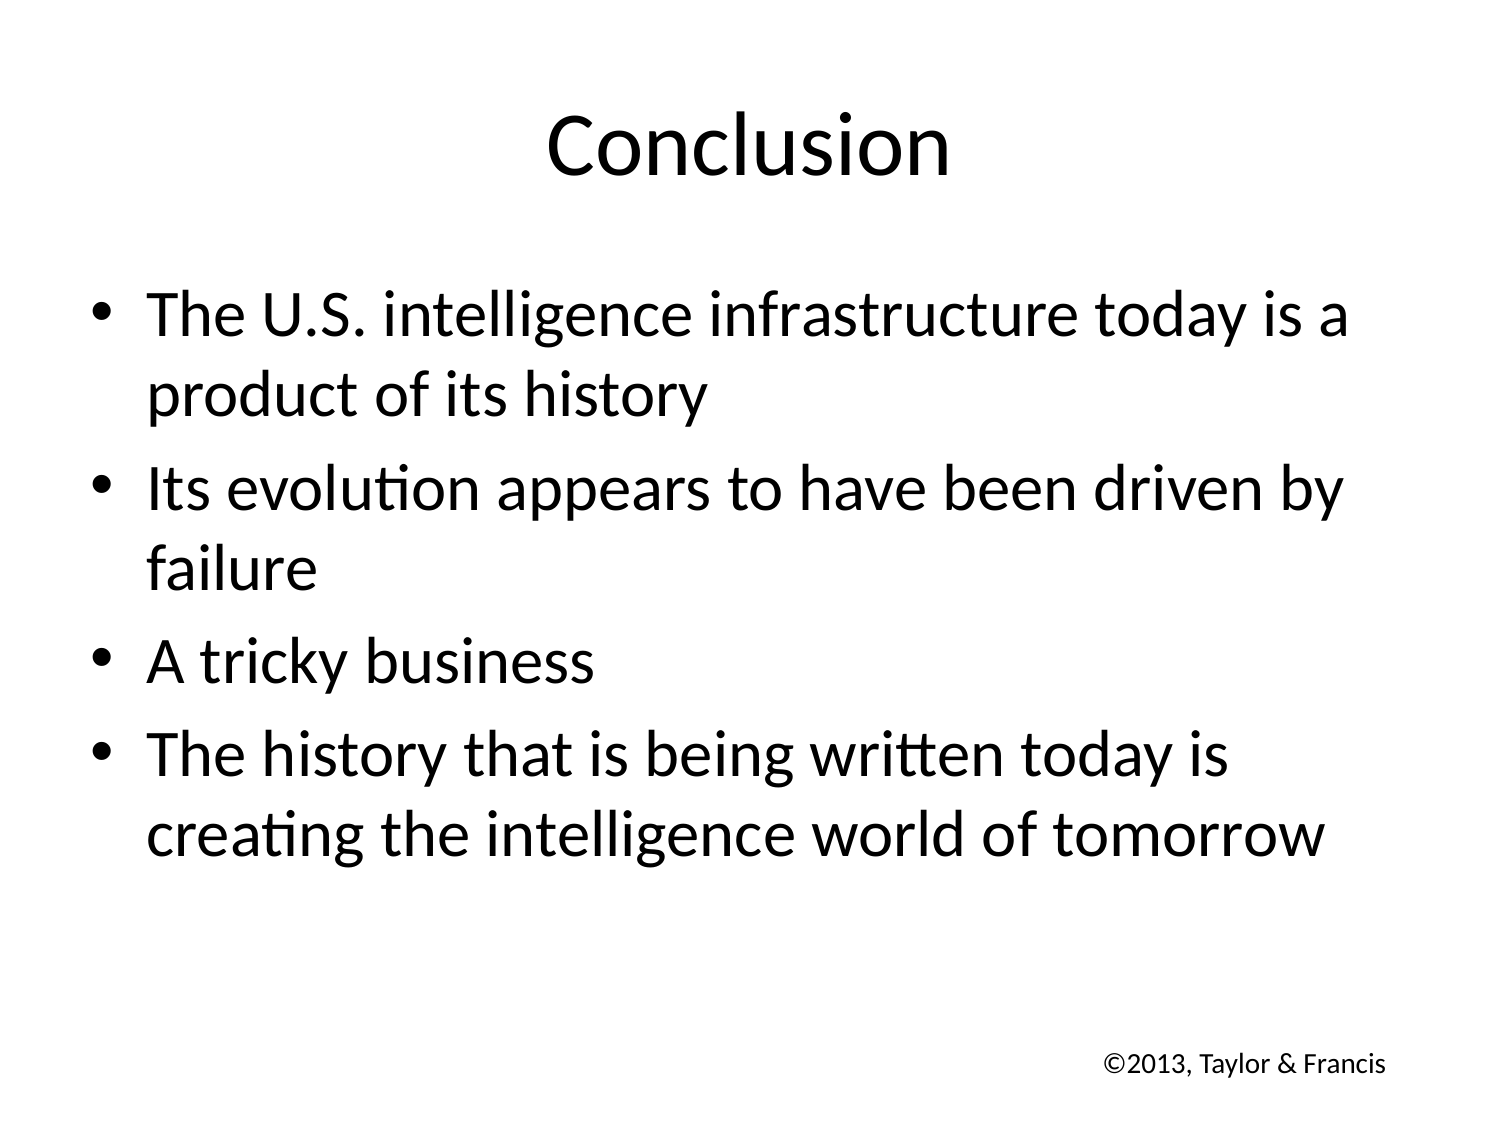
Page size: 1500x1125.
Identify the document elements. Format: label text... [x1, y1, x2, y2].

list The U.S. intelligence infrastructure today is a product of its history Its evolution appears to have been driven by failure A tricky business The history that is being written today is creating the intelligence world of tomorrow [75, 262, 1425, 1005]
text_box ©2013, Taylor & Francis [1087, 1037, 1463, 1082]
title Conclusion [75, 45, 1425, 233]
